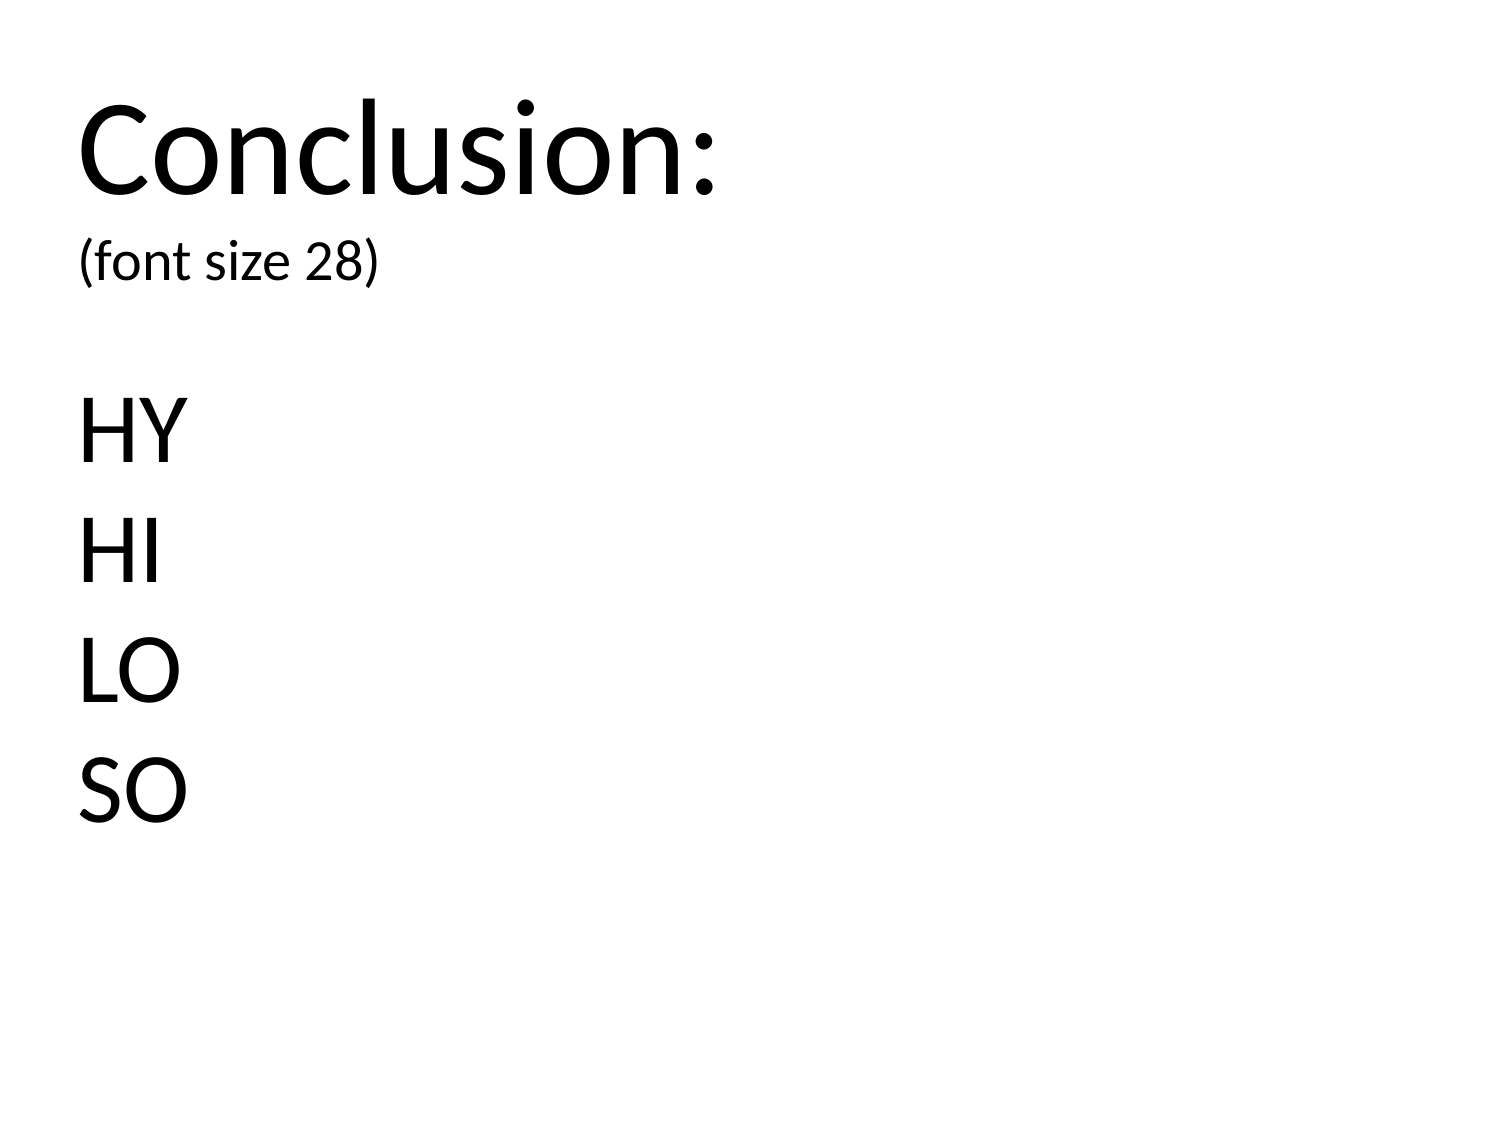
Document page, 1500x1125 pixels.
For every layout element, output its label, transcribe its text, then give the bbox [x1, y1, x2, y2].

text_box Conclusion: (font size 28) HY HI LO SO [62, 50, 1450, 940]
